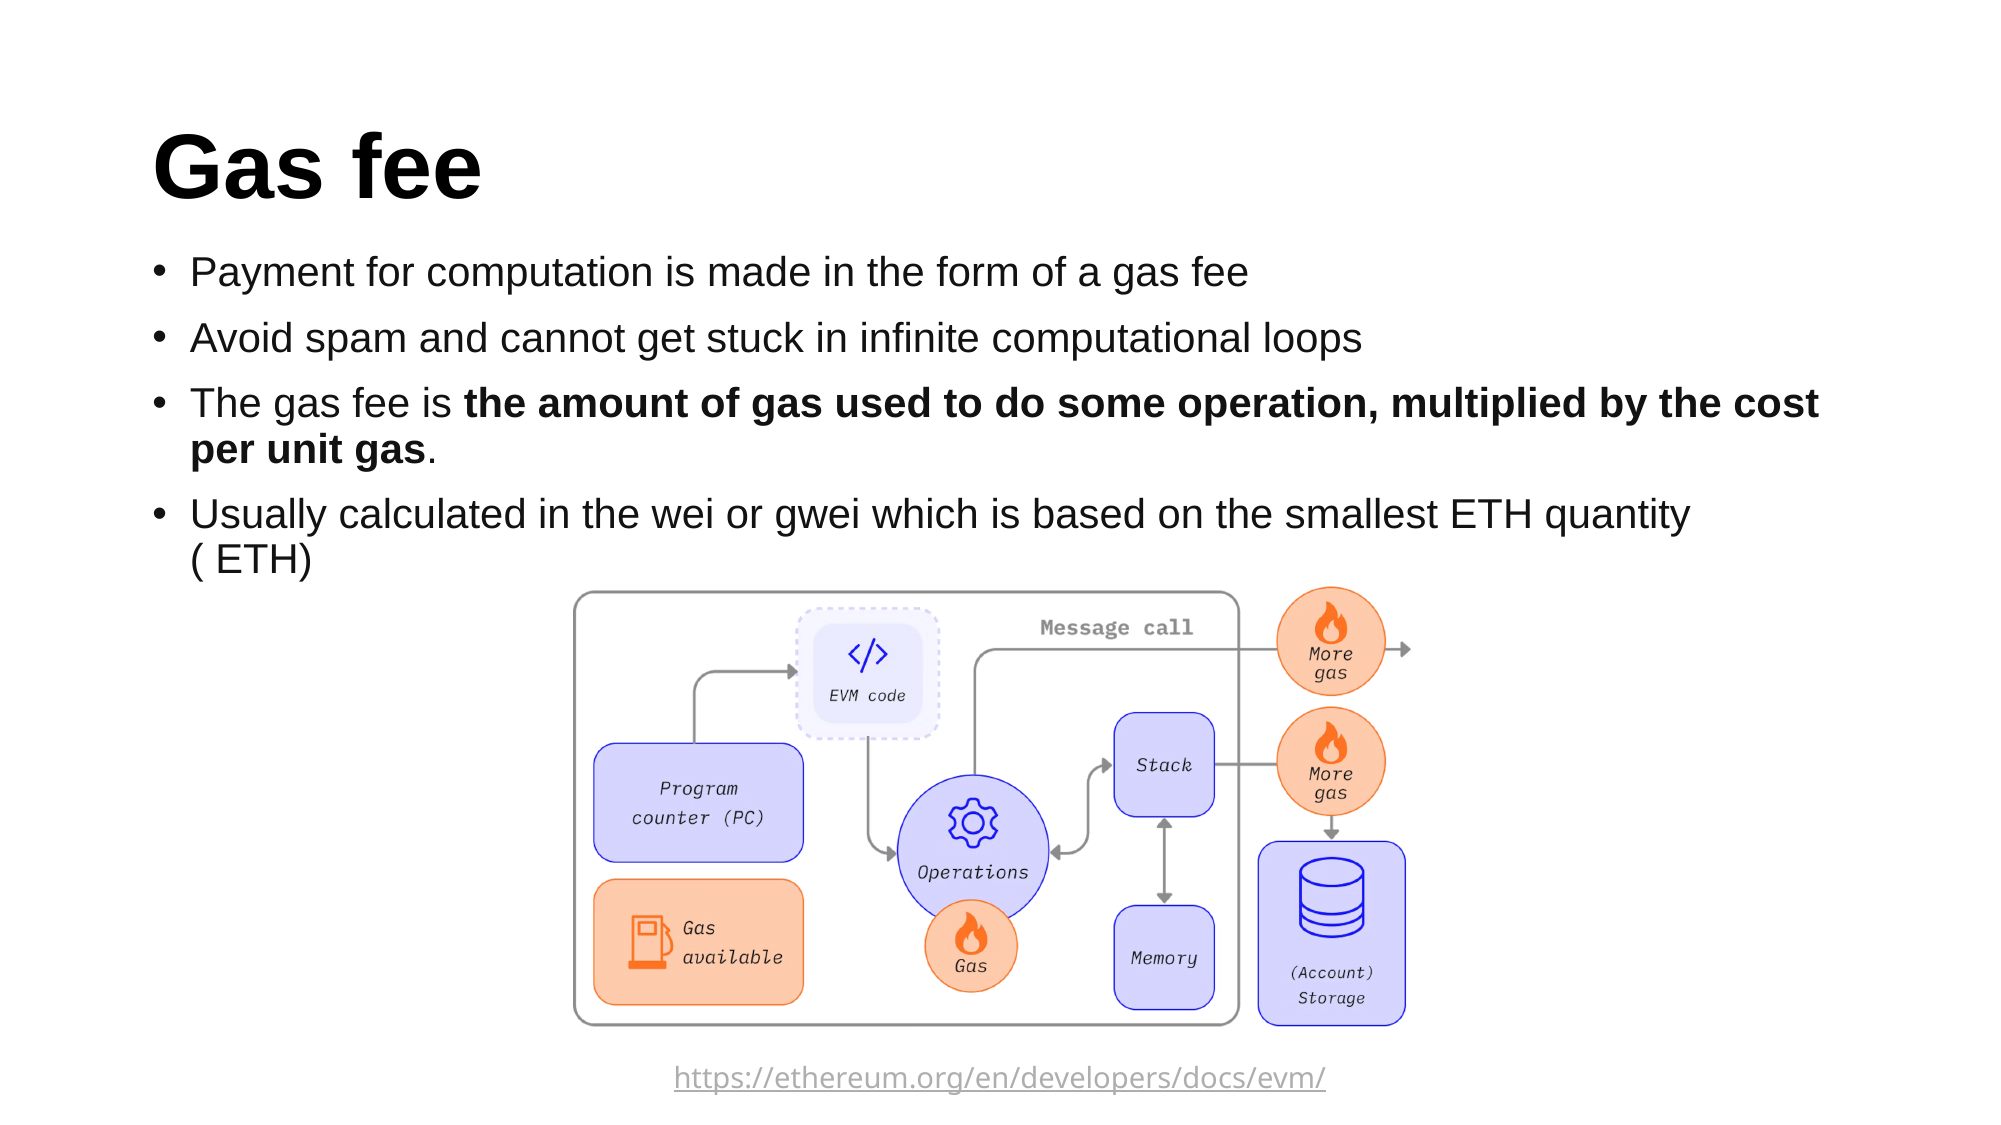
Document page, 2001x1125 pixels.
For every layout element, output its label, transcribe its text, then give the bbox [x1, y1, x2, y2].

picture [573, 568, 1427, 1048]
text_box https://ethereum.org/en/developers/docs/evm/ [658, 1051, 1342, 1106]
title Gas fee [137, 59, 1863, 278]
